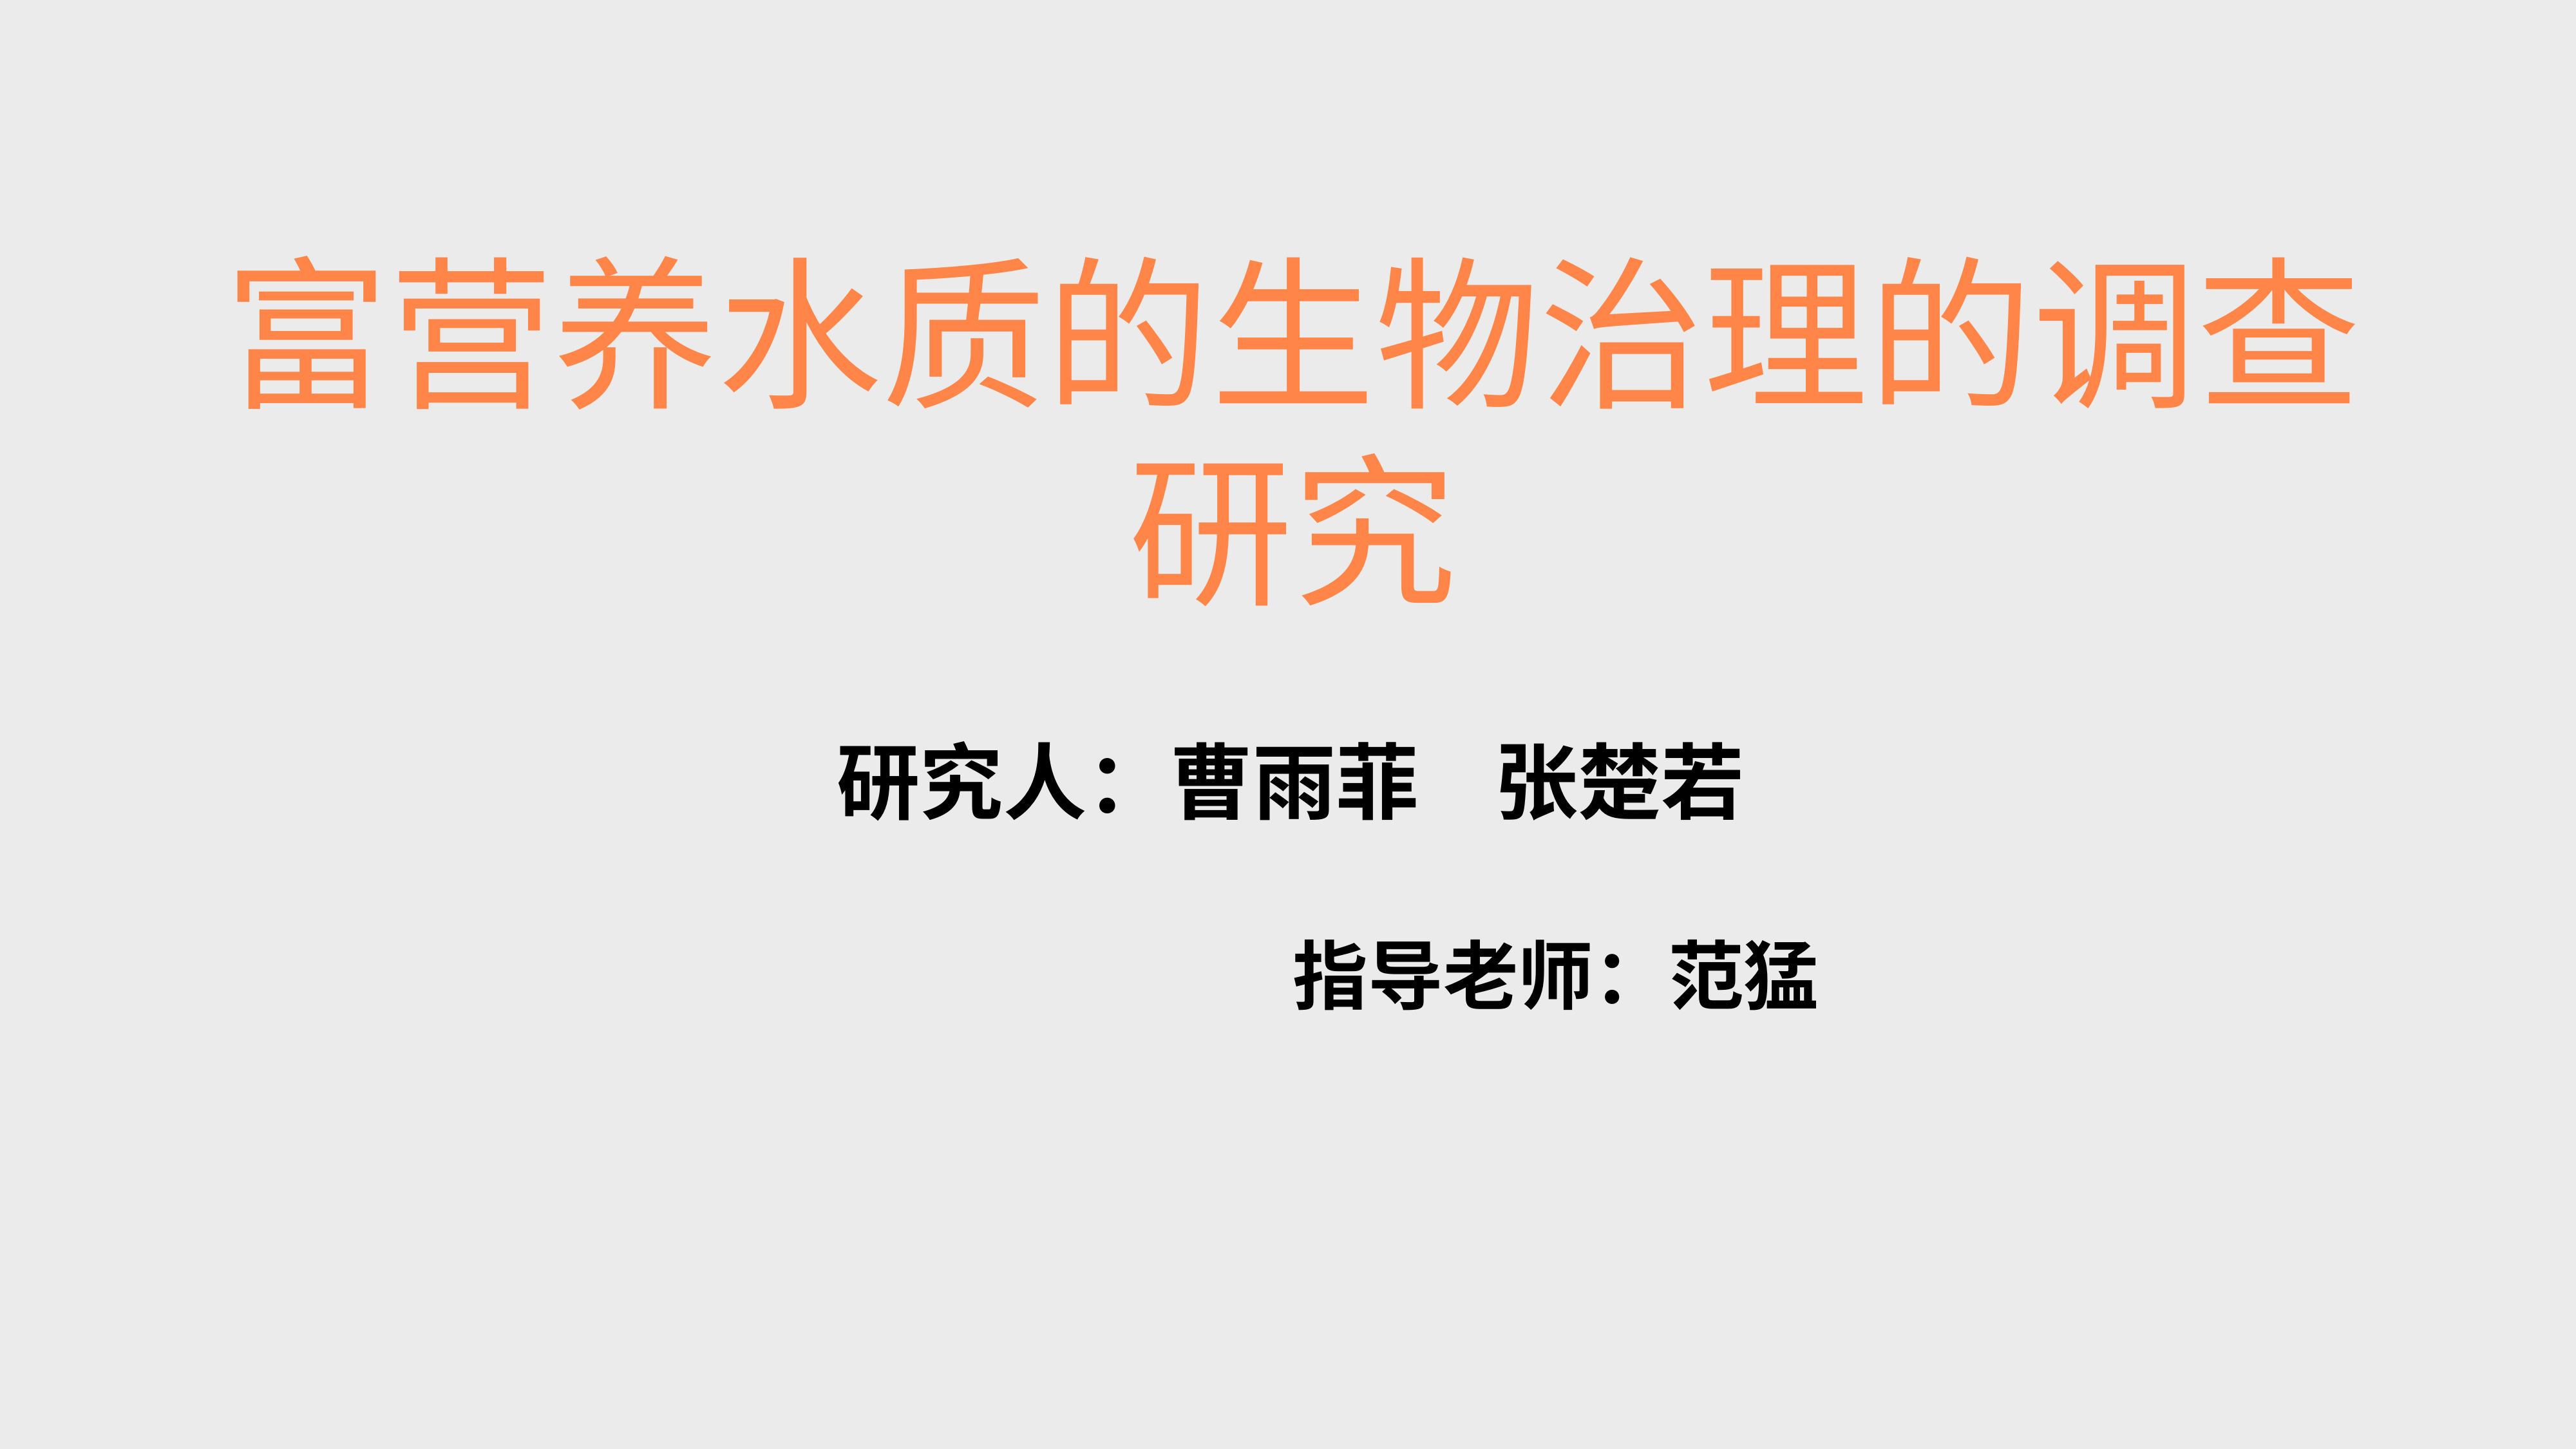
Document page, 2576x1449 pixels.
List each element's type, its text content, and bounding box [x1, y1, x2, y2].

list 指导老师：范猛 [1287, 924, 1903, 1046]
subtitle 研究人：曹雨菲 张楚若 [434, 724, 2351, 924]
title 富营养水质的生物治理的调查研究 [137, 223, 2449, 632]
